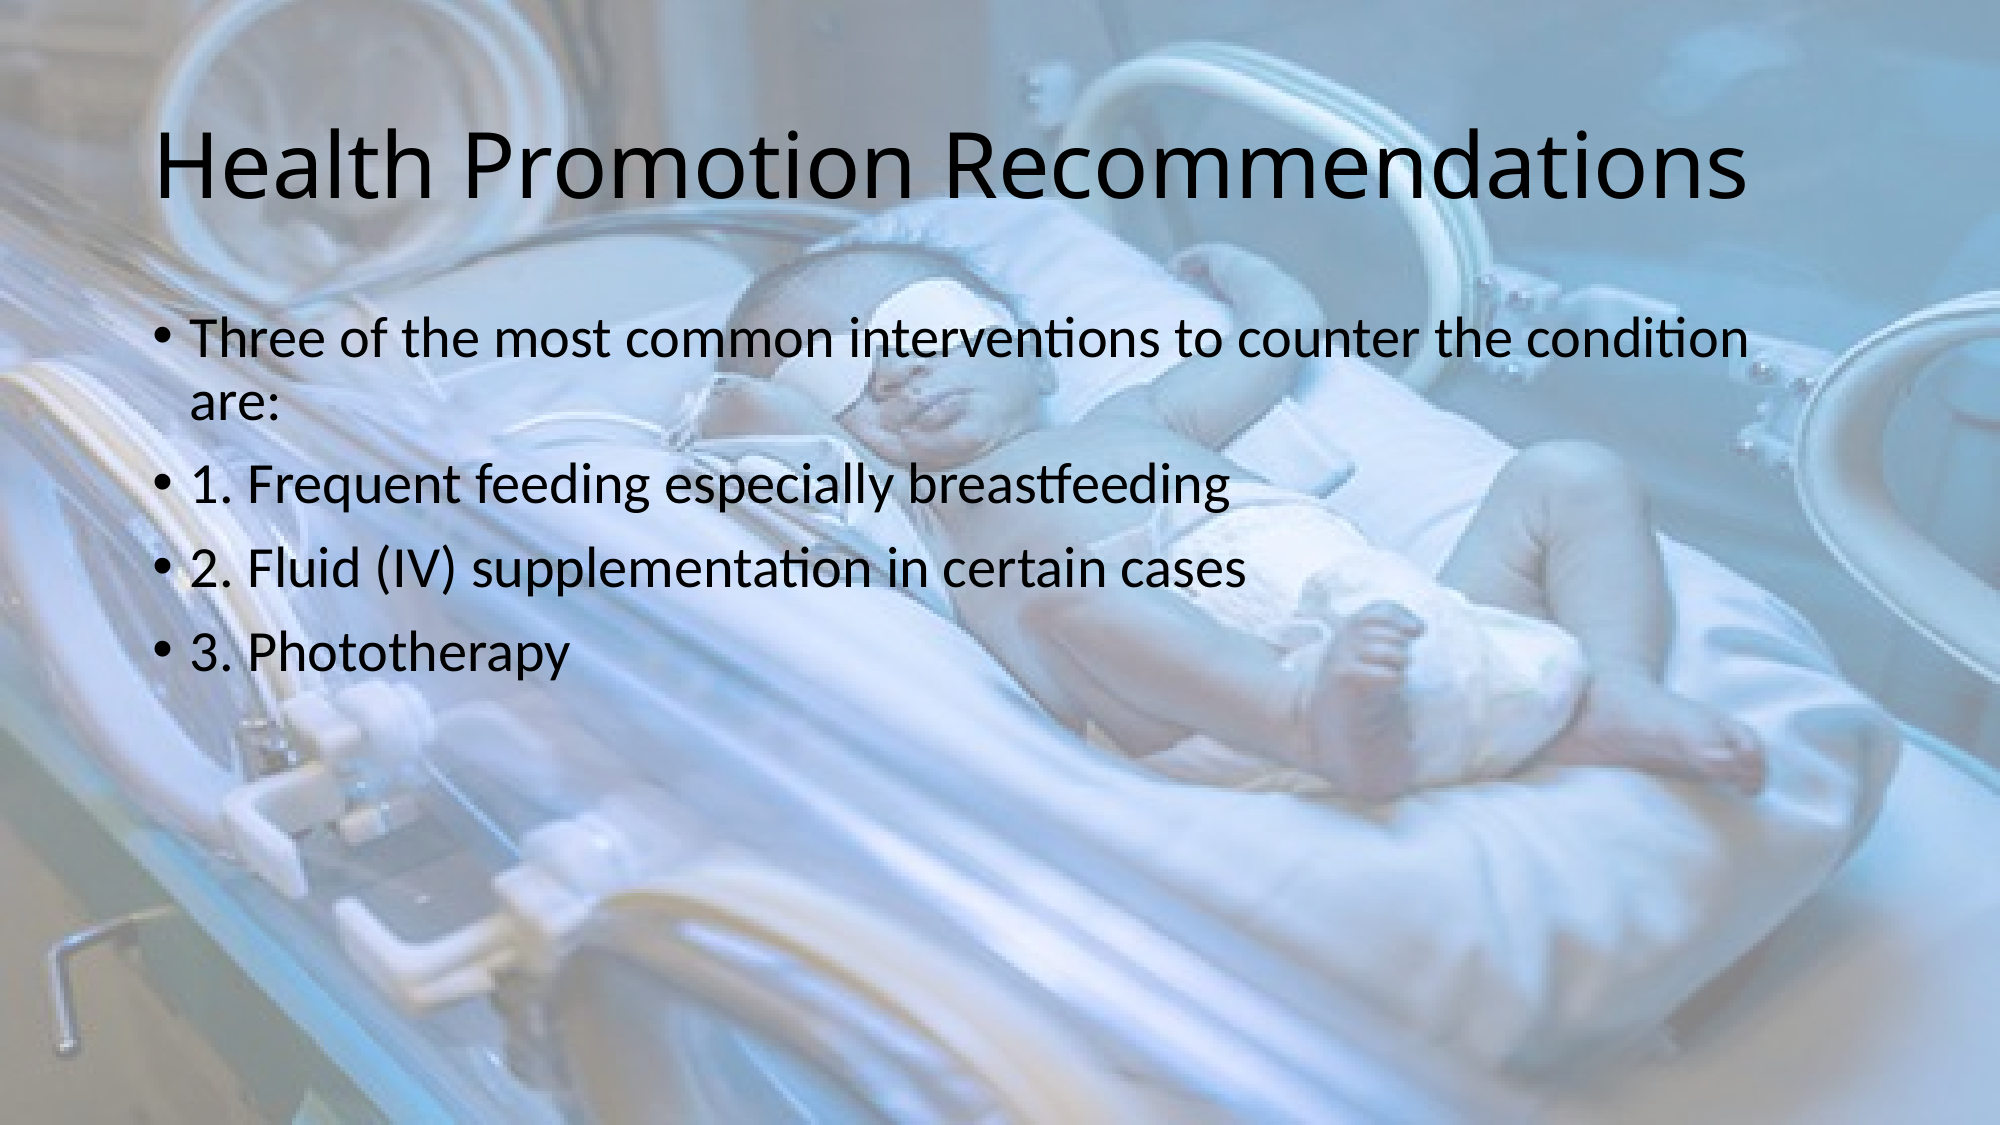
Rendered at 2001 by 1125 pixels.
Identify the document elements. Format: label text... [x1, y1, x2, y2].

title Health Promotion Recommendations [137, 59, 1863, 278]
list Three of the most common interventions to counter the condition are: 1. Frequent feeding especially breastfeeding 2. Fluid (IV) supplementation in certain cases 3. Phototherapy [137, 299, 1863, 1014]
